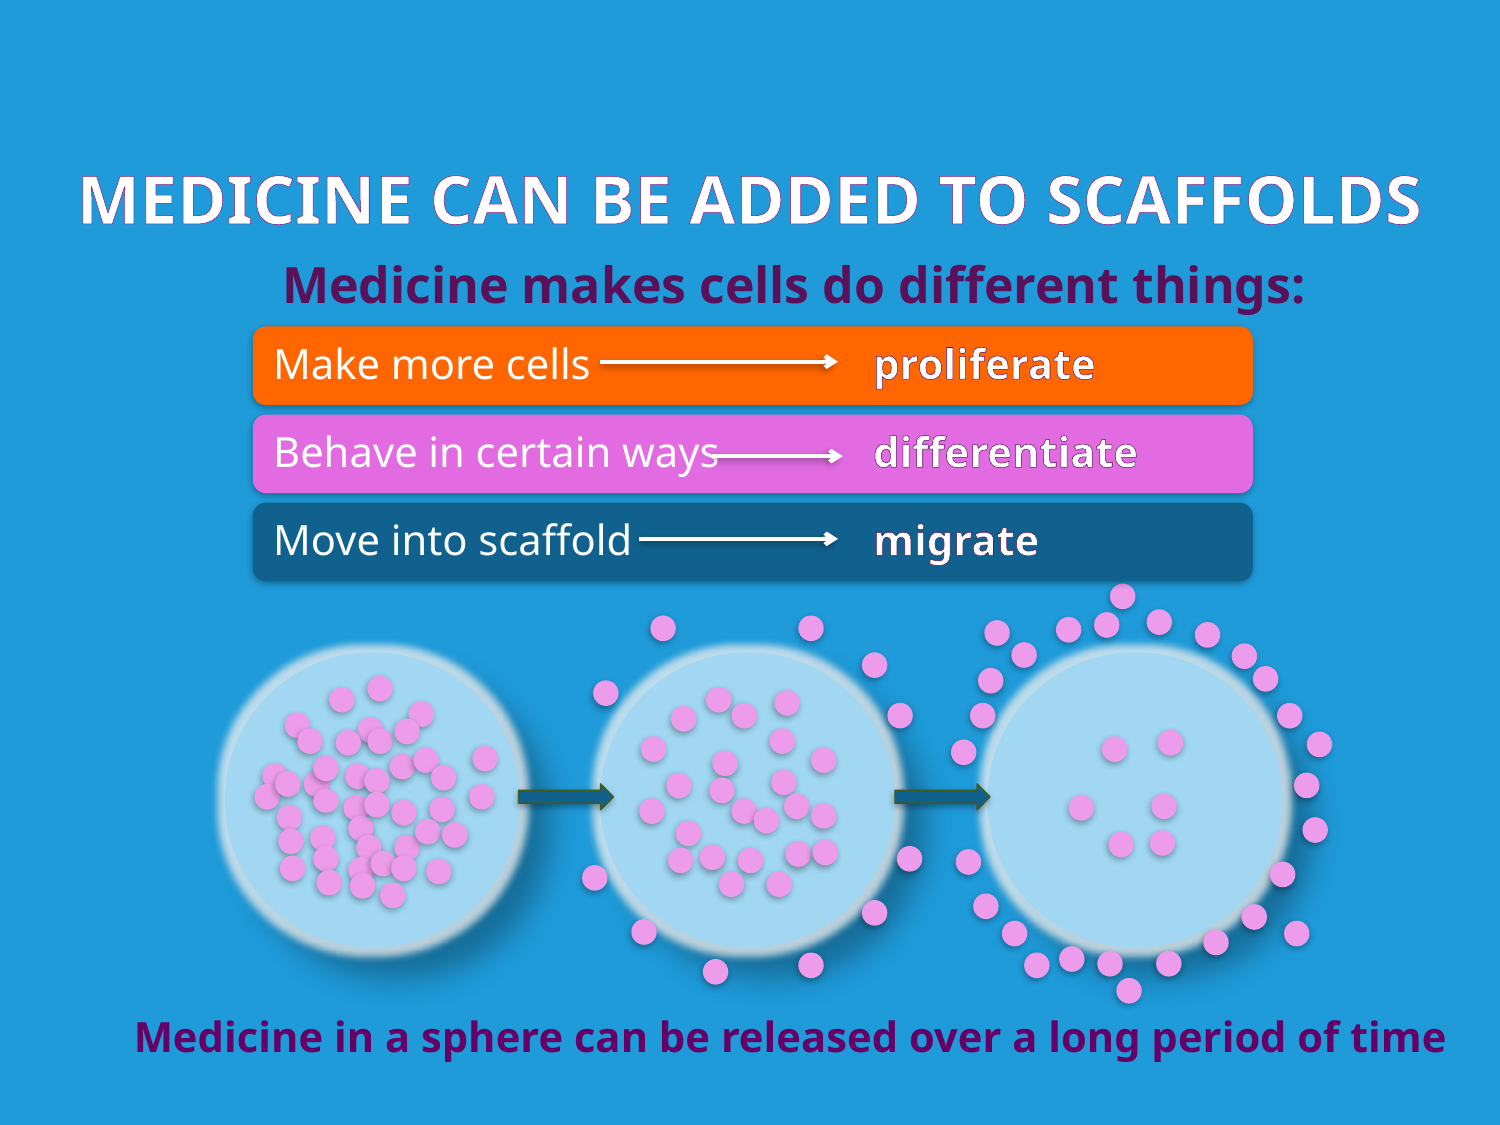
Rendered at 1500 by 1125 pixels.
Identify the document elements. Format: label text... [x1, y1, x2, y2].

text_box [347, 856, 368, 877]
text_box [1058, 945, 1086, 973]
text_box [1276, 702, 1304, 730]
text_box [983, 619, 1011, 647]
text_box [1109, 591, 1137, 610]
text_box [954, 848, 982, 876]
text_box [592, 679, 620, 707]
text_box [896, 845, 924, 873]
text_box [363, 767, 391, 793]
text_box [783, 792, 811, 820]
text_box [1101, 735, 1129, 763]
text_box [283, 711, 311, 738]
text_box [600, 651, 896, 949]
text_box [667, 846, 695, 875]
text_box Medicine makes cells do different things: [172, 246, 1500, 613]
text_box [344, 762, 369, 790]
text_box [343, 794, 362, 819]
text_box [770, 768, 798, 797]
text_box [1269, 860, 1297, 889]
text_box [765, 870, 793, 898]
text_box [412, 746, 440, 774]
text_box [296, 727, 324, 755]
text_box [224, 651, 521, 949]
text_box [393, 717, 421, 746]
text_box [773, 689, 801, 717]
text_box [730, 797, 758, 825]
text_box [369, 849, 395, 878]
text_box [349, 872, 377, 900]
text_box Medicine can be added to scaffolds [8, 149, 1492, 280]
text_box [1067, 794, 1095, 822]
text_box Medicine in a sphere can be released over a long period of time [0, 1003, 1500, 1114]
text_box [425, 857, 453, 886]
text_box [277, 827, 305, 854]
text_box [1107, 830, 1135, 859]
text_box [987, 651, 1284, 949]
text_box [969, 702, 997, 730]
text_box [1283, 919, 1311, 948]
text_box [252, 323, 1254, 584]
text_box [1148, 829, 1176, 857]
text_box [768, 727, 796, 755]
text_box [861, 899, 889, 927]
text_box [303, 773, 317, 796]
text_box [630, 918, 658, 946]
text_box [312, 754, 340, 782]
text_box [428, 797, 456, 824]
text_box [670, 705, 698, 733]
text_box [705, 686, 733, 714]
text_box [711, 749, 739, 777]
text_box [1150, 792, 1178, 820]
text_box [972, 892, 1000, 920]
text_box [388, 752, 413, 781]
text_box [950, 738, 978, 766]
text_box [675, 819, 703, 847]
text_box [797, 951, 825, 979]
text_box [414, 818, 440, 846]
text_box [1115, 977, 1143, 1003]
text_box [1293, 771, 1321, 800]
text_box [753, 806, 780, 835]
text_box [253, 783, 280, 811]
text_box [638, 797, 666, 825]
text_box [1194, 621, 1222, 649]
text_box [517, 783, 614, 811]
text_box [357, 716, 384, 735]
text_box [1093, 611, 1121, 639]
text_box [581, 864, 609, 892]
text_box [810, 802, 838, 830]
text_box [347, 815, 375, 841]
text_box [430, 764, 458, 792]
text_box [471, 744, 499, 773]
text_box [363, 791, 391, 819]
text_box [717, 870, 745, 898]
text_box [355, 834, 383, 856]
text_box [1202, 928, 1230, 957]
text_box [1155, 950, 1183, 978]
text_box [309, 824, 337, 849]
text_box [1305, 730, 1333, 759]
text_box [894, 783, 991, 811]
text_box [1023, 951, 1051, 979]
text_box [702, 958, 730, 986]
text_box [407, 700, 435, 728]
text_box [1252, 665, 1280, 693]
text_box [977, 667, 1005, 695]
text_box [390, 854, 418, 882]
text_box [1096, 950, 1124, 978]
text_box [441, 821, 469, 849]
text_box [393, 834, 421, 858]
text_box [328, 686, 356, 714]
text_box [861, 651, 889, 679]
text_box [279, 854, 307, 882]
text_box [366, 675, 394, 703]
text_box [708, 776, 736, 804]
text_box [312, 789, 340, 814]
text_box [1010, 641, 1038, 669]
text_box [797, 614, 825, 642]
text_box [334, 729, 362, 757]
text_box [886, 702, 914, 730]
text_box [730, 702, 758, 730]
text_box [640, 735, 668, 763]
text_box [274, 770, 302, 798]
text_box [784, 840, 810, 868]
text_box [391, 799, 418, 827]
text_box [810, 746, 838, 774]
text_box [737, 846, 765, 875]
text_box [1055, 616, 1083, 644]
text_box [275, 804, 303, 829]
text_box [1240, 903, 1268, 931]
text_box [649, 614, 677, 642]
text_box [468, 783, 496, 811]
text_box [261, 762, 287, 783]
text_box [1001, 919, 1029, 948]
text_box [366, 727, 393, 755]
text_box [665, 772, 693, 800]
text_box [379, 881, 407, 909]
text_box [312, 845, 340, 871]
text_box [1301, 816, 1329, 844]
text_box [315, 869, 343, 897]
text_box [1145, 608, 1173, 636]
text_box [811, 838, 839, 866]
text_box [1156, 729, 1184, 757]
text_box [1230, 642, 1258, 670]
text_box [698, 843, 726, 871]
